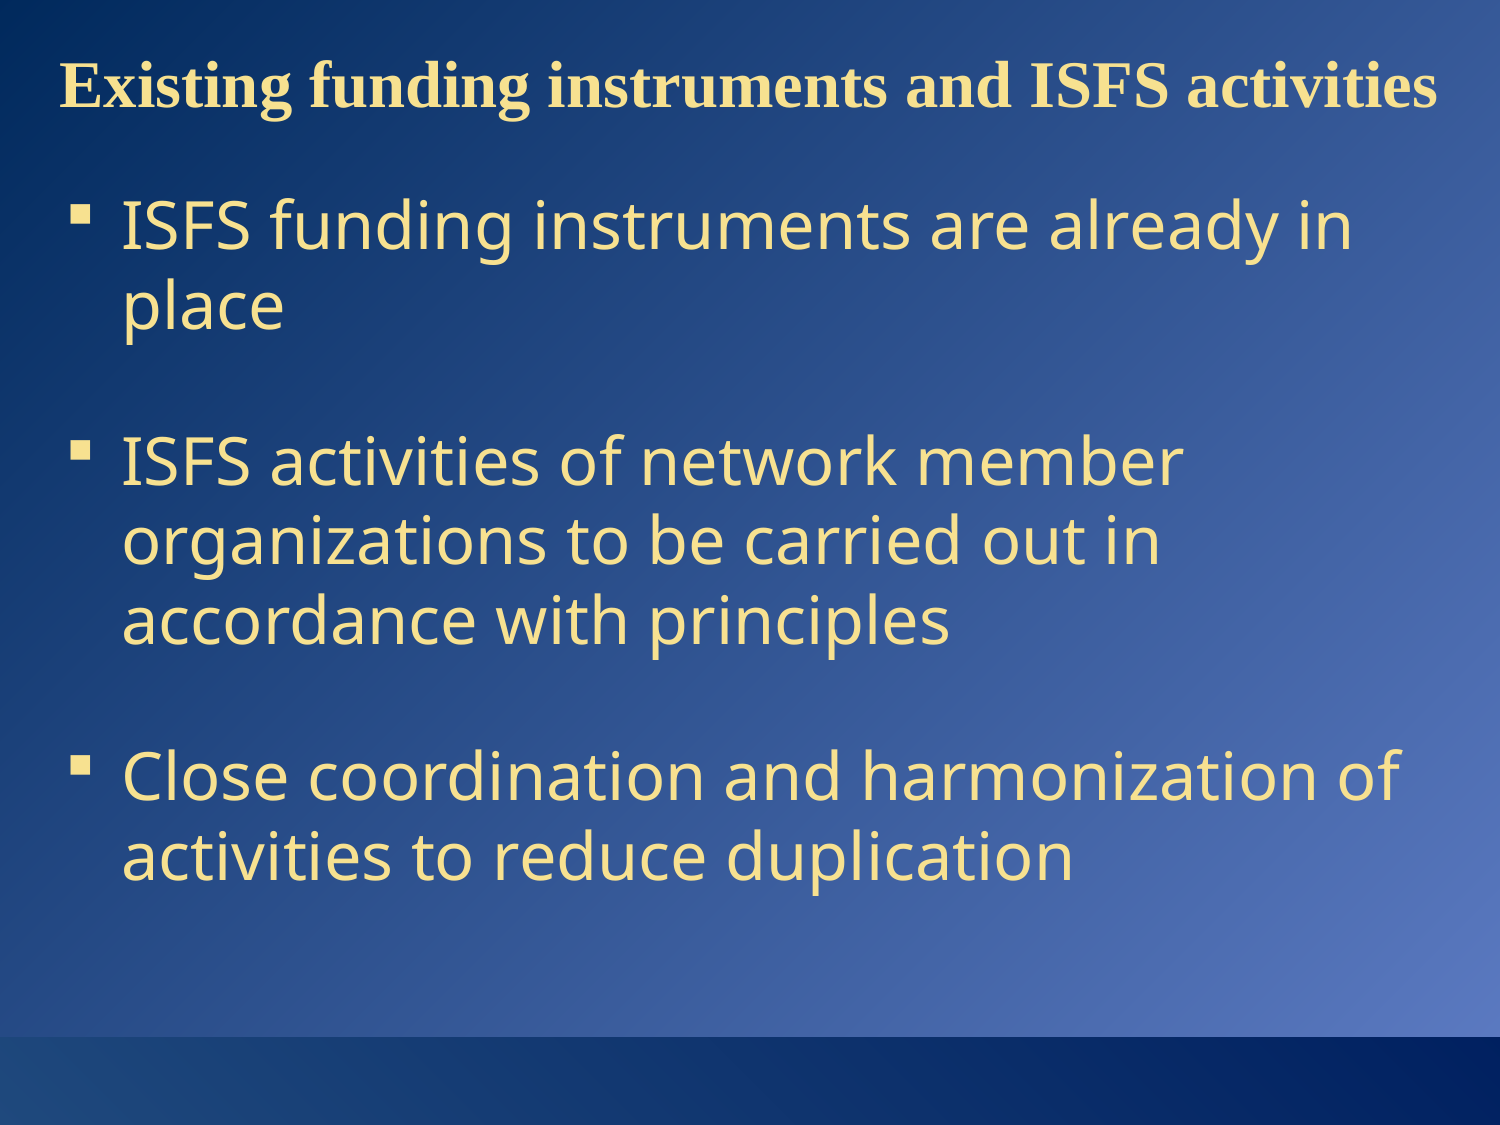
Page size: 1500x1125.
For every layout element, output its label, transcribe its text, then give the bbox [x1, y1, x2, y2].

title Existing funding instruments and ISFS activities [0, 24, 1500, 138]
list ISFS funding instruments are already in place ISFS activities of network member organizations to be carried out in accordance with principles Close coordination and harmonization of activities to reduce duplication [49, 174, 1463, 1013]
